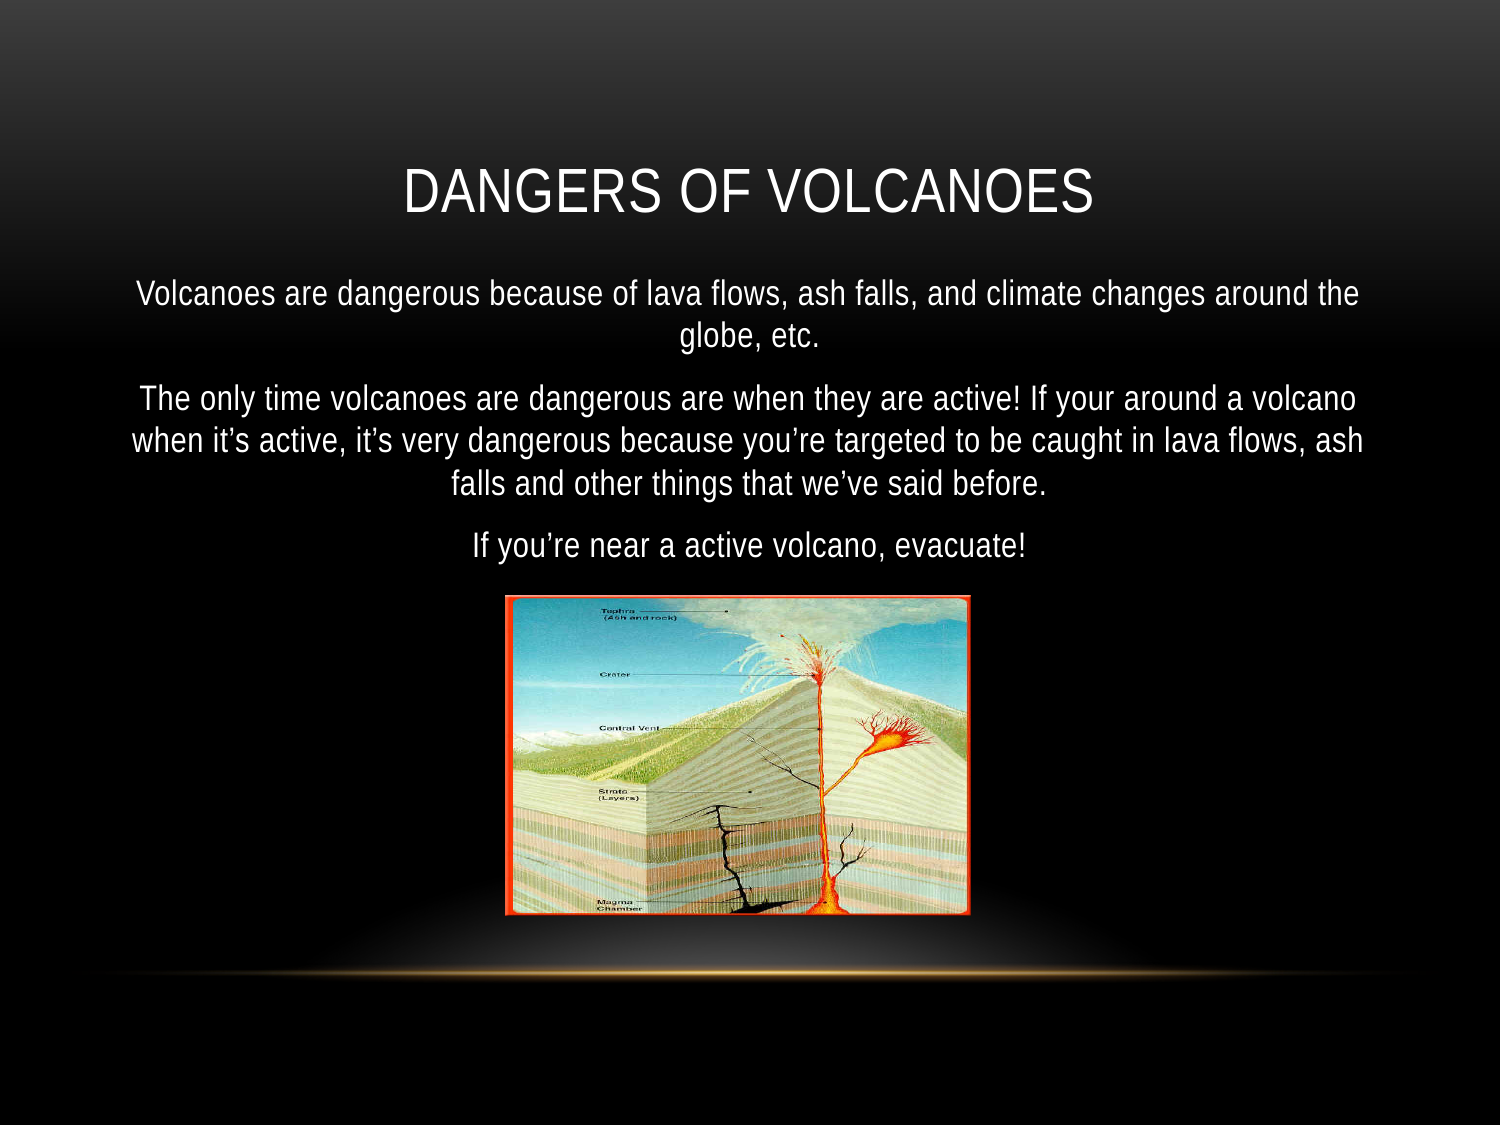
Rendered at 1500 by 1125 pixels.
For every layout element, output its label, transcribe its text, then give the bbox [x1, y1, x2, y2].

title Dangers of volcanoes [99, 45, 1400, 233]
list Volcanoes are dangerous because of lava flows, ash falls, and climate changes around the globe, etc. The only time volcanoes are dangerous are when they are active! If your around a volcano when it’s active, it’s very dangerous because you’re targeted to be caught in lava flows, ash falls and other things that we’ve said before. If you’re near a active volcano, evacuate! [99, 262, 1400, 938]
picture [0, 0, 1500, 1125]
